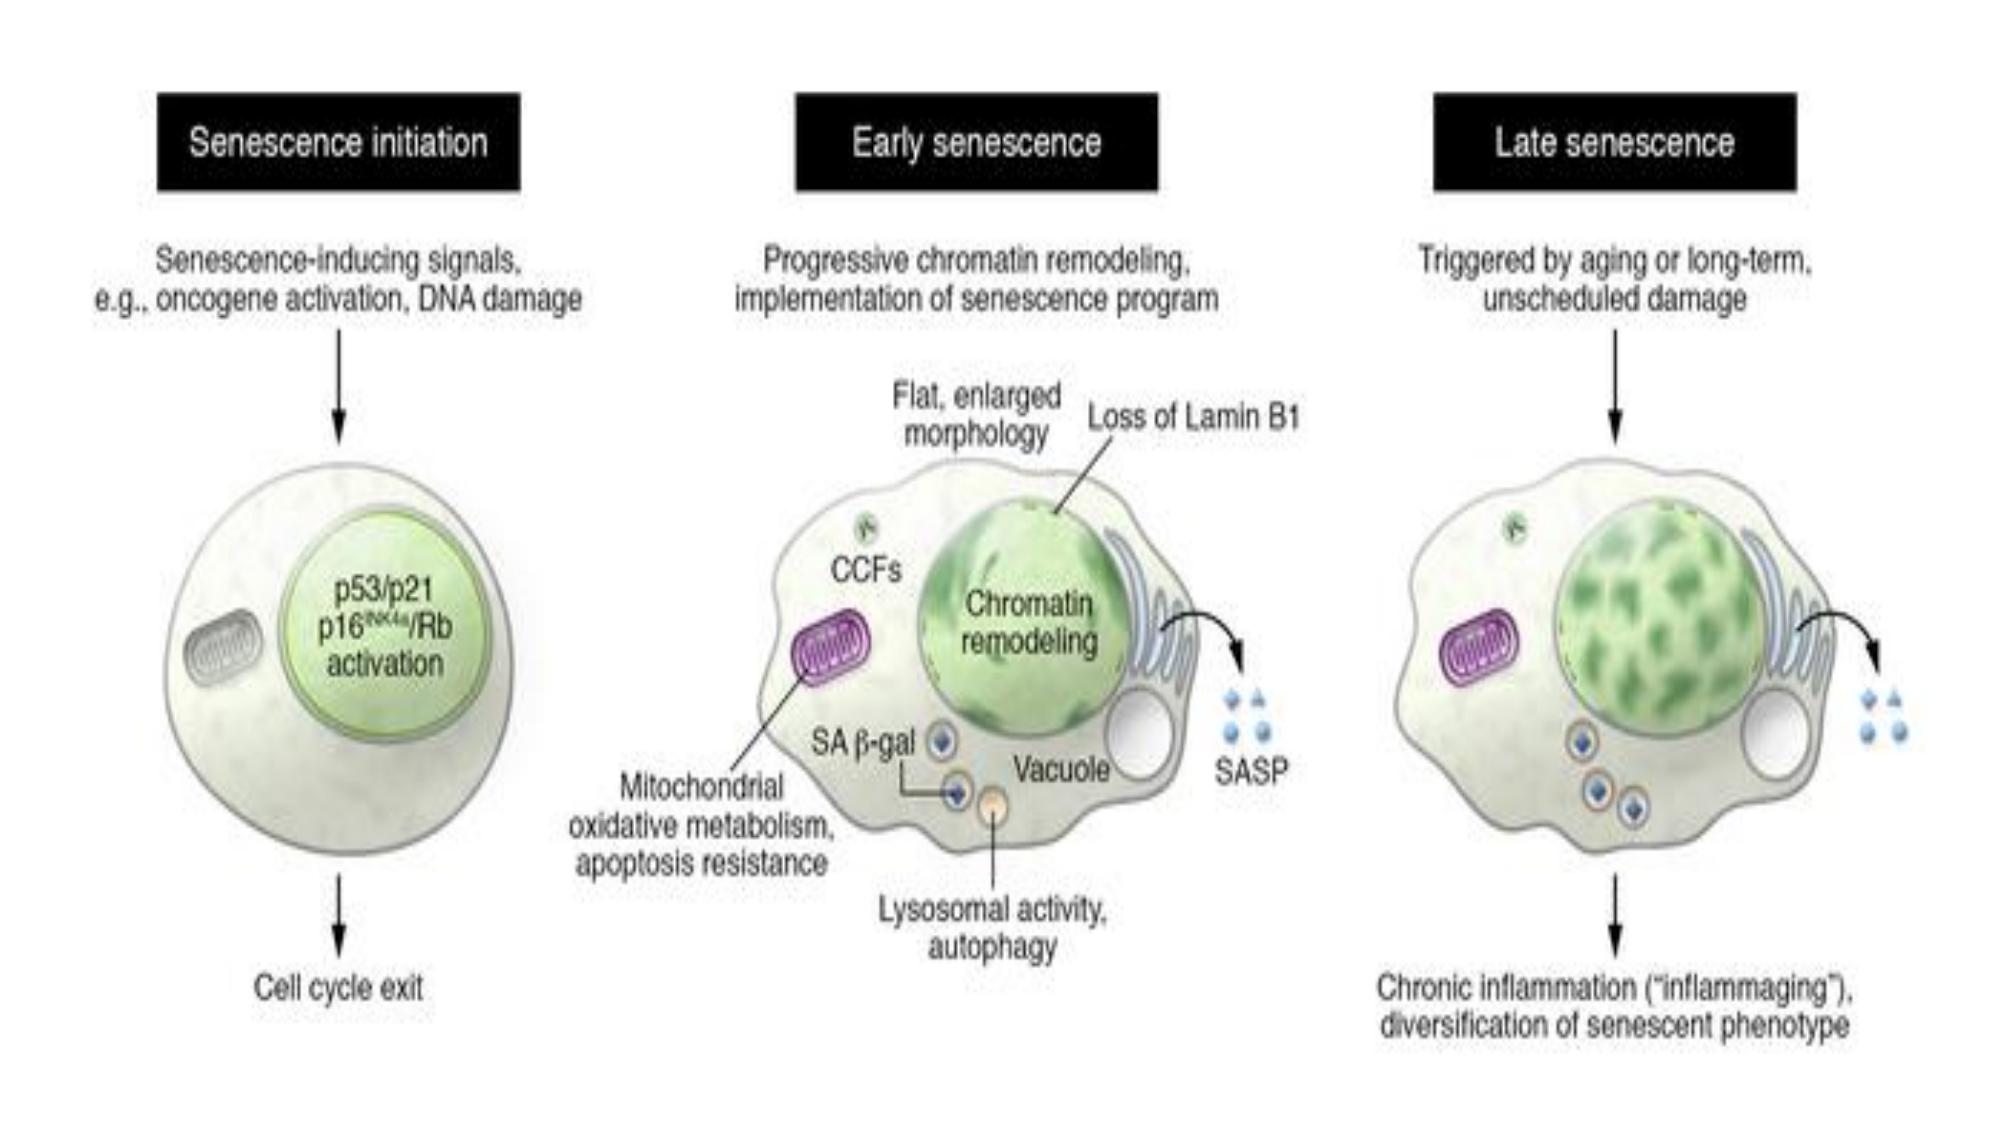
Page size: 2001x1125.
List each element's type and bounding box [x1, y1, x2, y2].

picture [0, 90, 2000, 1062]
